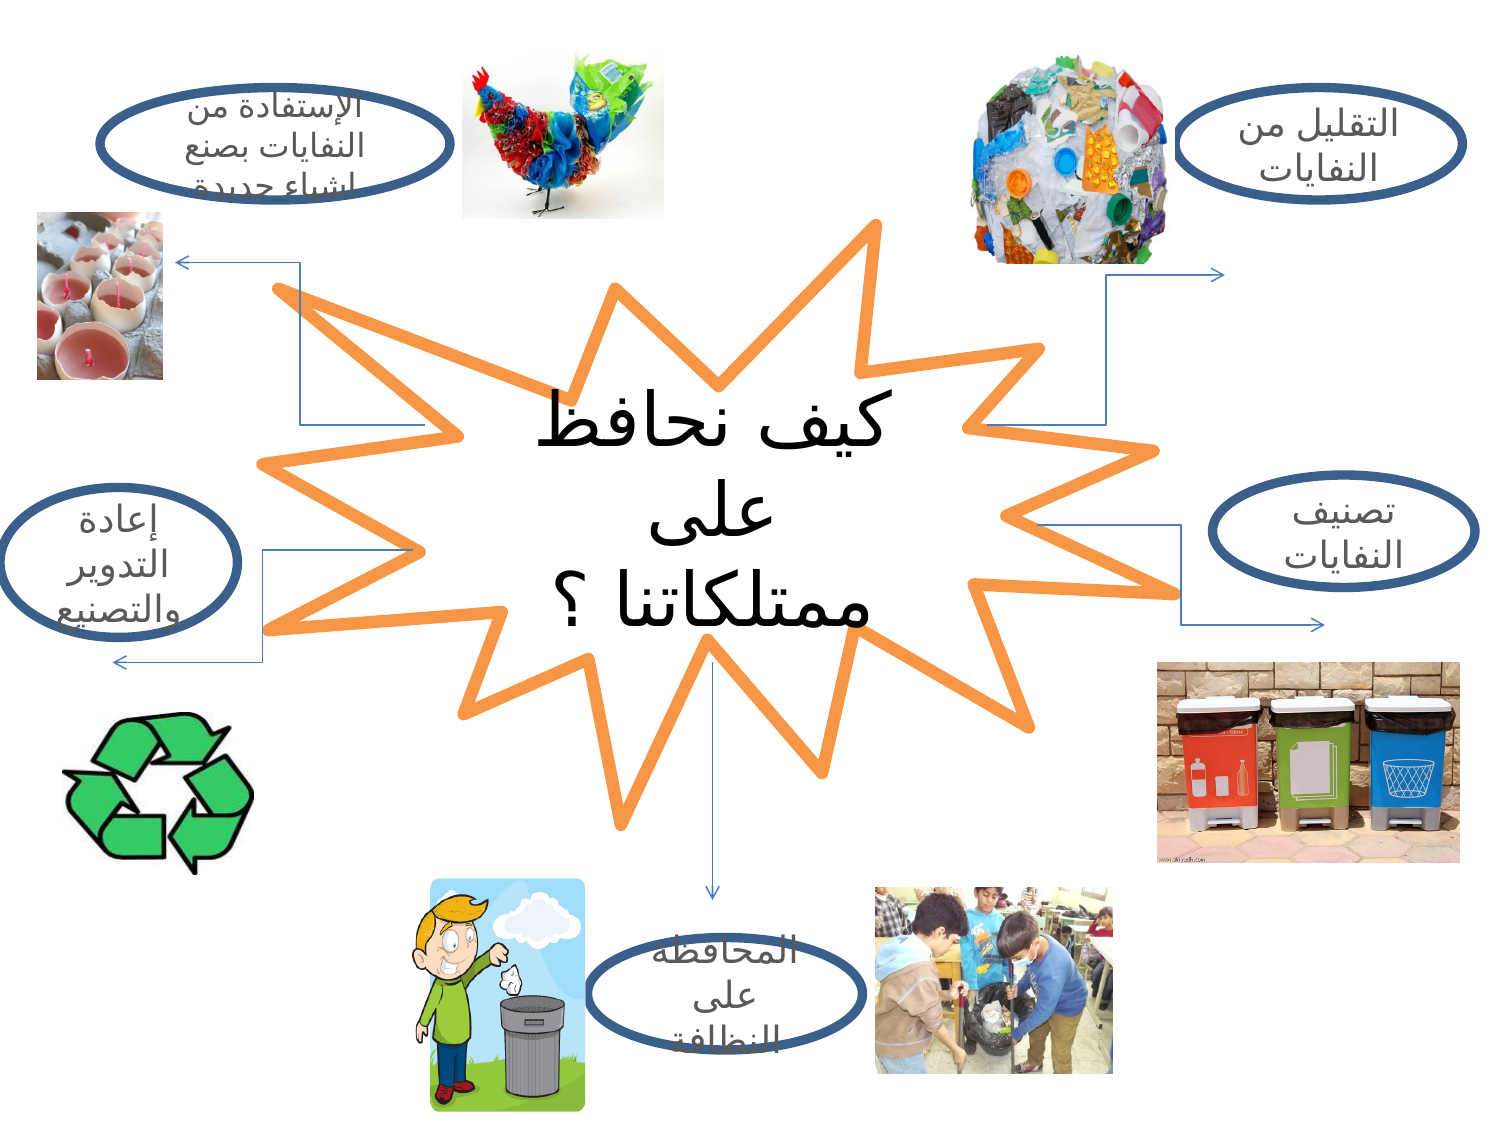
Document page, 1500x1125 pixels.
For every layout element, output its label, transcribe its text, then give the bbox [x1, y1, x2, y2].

text_box تصنيف النفايات [1211, 472, 1478, 590]
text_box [987, 274, 1226, 426]
picture [412, 862, 598, 1125]
picture [962, 49, 1176, 264]
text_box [1037, 524, 1326, 626]
text_box كيف نحافظ على ممتلكاتنا ؟ [260, 223, 1156, 828]
picture [462, 49, 665, 219]
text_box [112, 549, 413, 663]
picture [62, 712, 254, 876]
text_box إعادة التدوير والتصنيع [0, 485, 238, 640]
picture [874, 887, 1113, 1075]
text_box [174, 262, 426, 426]
picture [37, 212, 163, 380]
text_box التقليل من النفايات [1179, 85, 1465, 203]
text_box المحافظة على النظافة [601, 935, 865, 1053]
text_box الإستفادة من النفايات بصنع اشياء جديدة [97, 85, 453, 203]
picture [1156, 662, 1460, 863]
